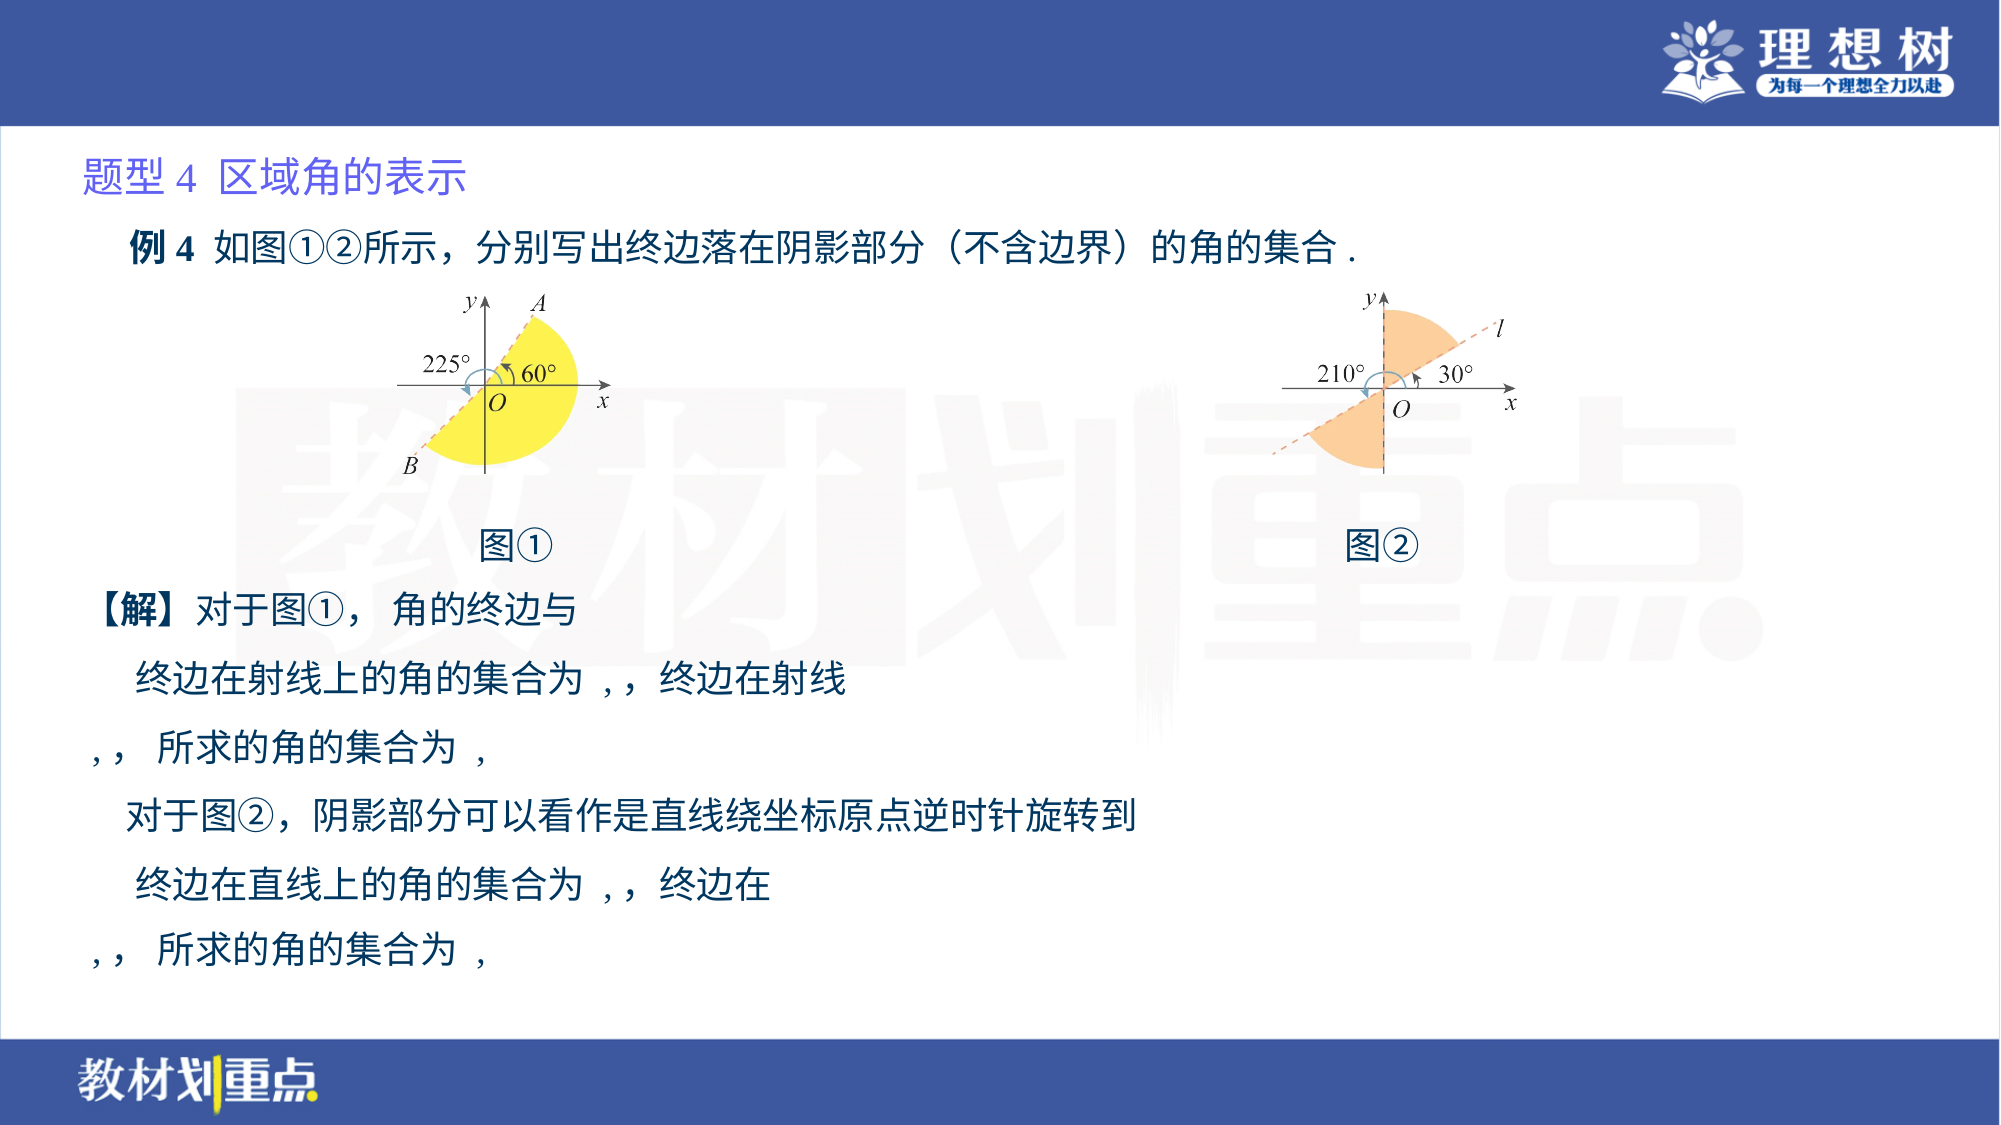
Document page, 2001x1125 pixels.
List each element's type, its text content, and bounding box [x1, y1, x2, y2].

text_box 题型4 区域角的表示 [82, 129, 1817, 201]
picture [0, 0, 2000, 1125]
text_box 图① [474, 502, 558, 628]
text_box 例4 如图①②所示，分别写出终边落在阴影部分（不含边界）的角的集合. [82, 201, 1817, 261]
text_box 图② [1340, 502, 1424, 628]
